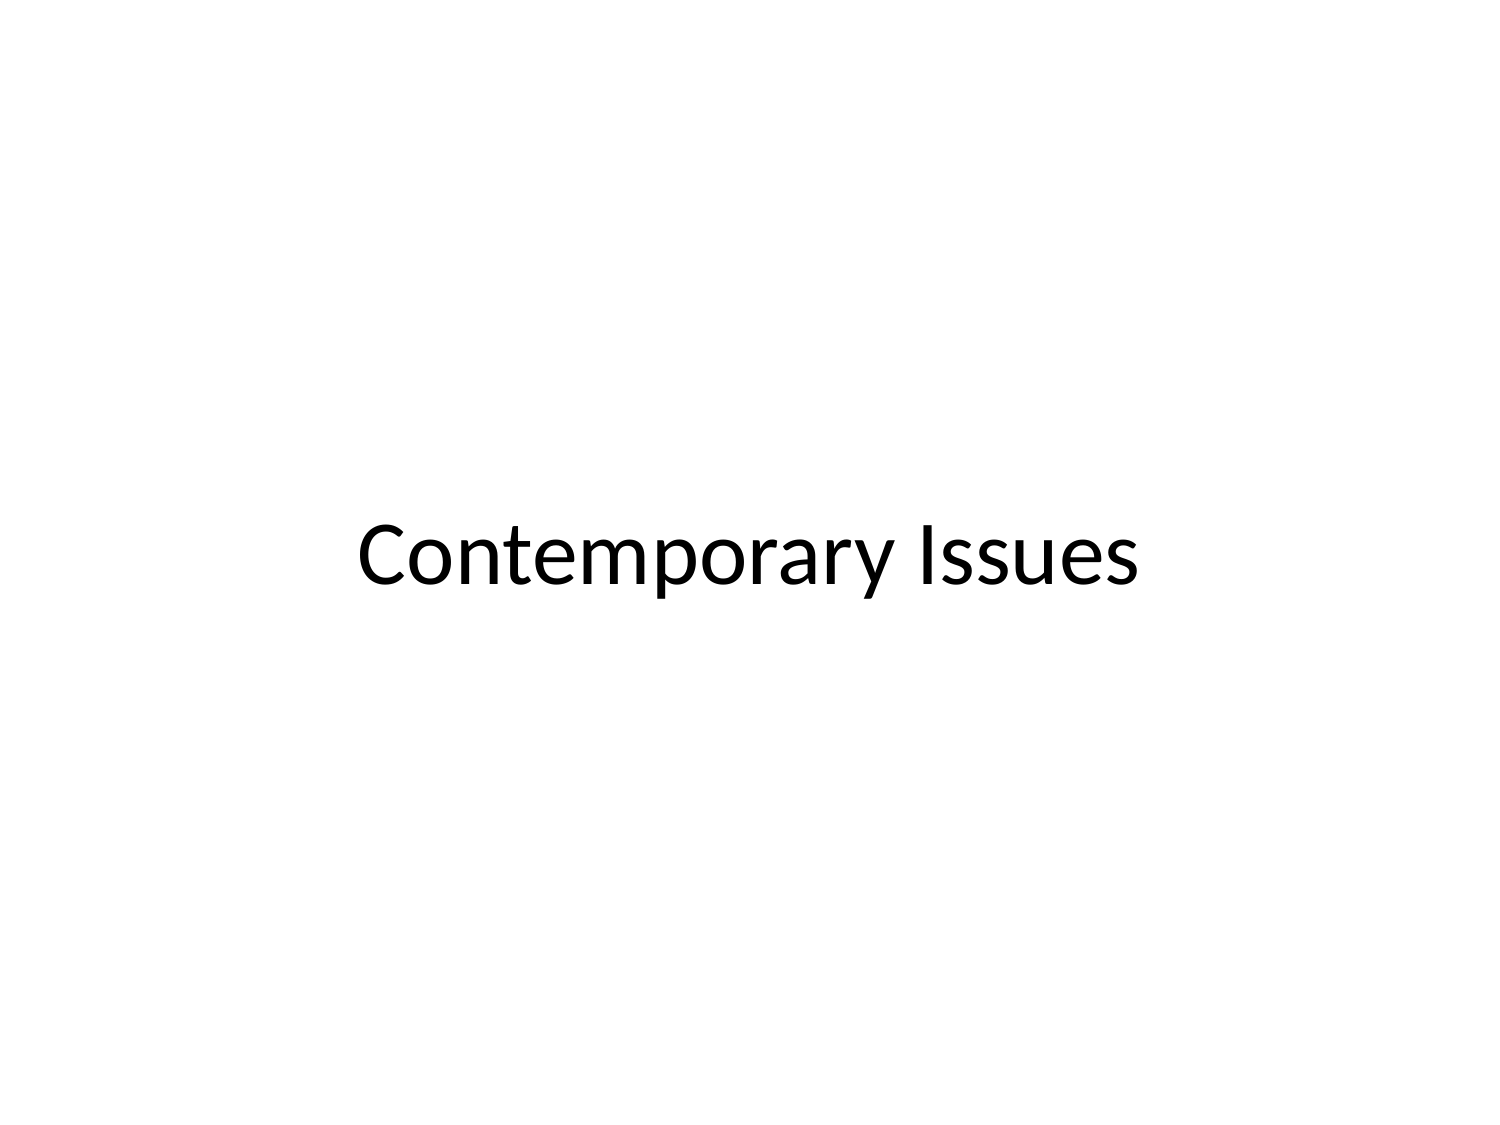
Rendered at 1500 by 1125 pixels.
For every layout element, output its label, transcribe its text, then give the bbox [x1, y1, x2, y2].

title Contemporary Issues [74, 44, 1426, 1051]
